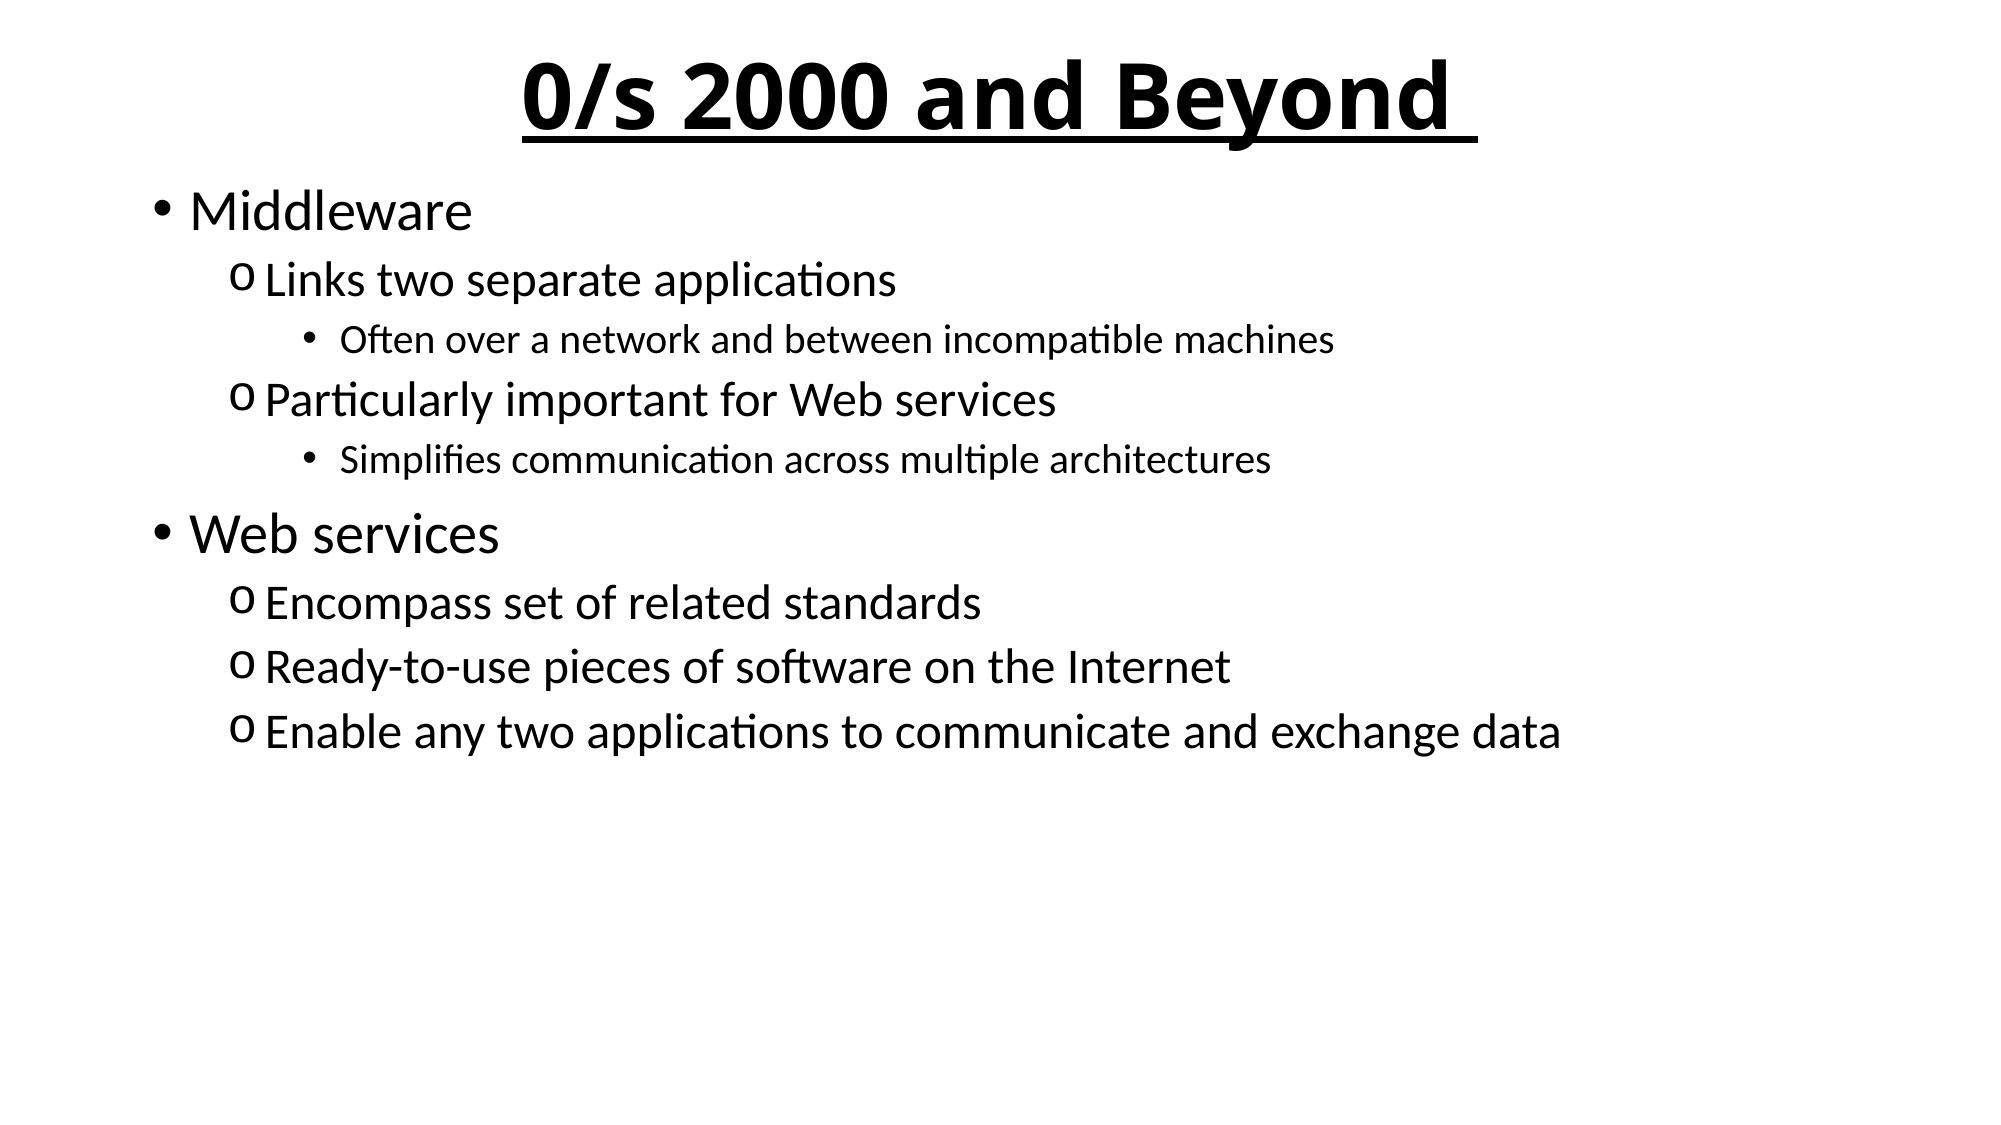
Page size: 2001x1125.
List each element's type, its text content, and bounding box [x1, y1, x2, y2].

title 0/s 2000 and Beyond [137, 26, 1863, 172]
list Middleware Links two separate applications Often over a network and between incompatible machines Particularly important for Web services Simplifies communication across multiple architectures Web services Encompass set of related standards Ready-to-use pieces of software on the Internet Enable any two applications to communicate and exchange data [137, 172, 1863, 1014]
